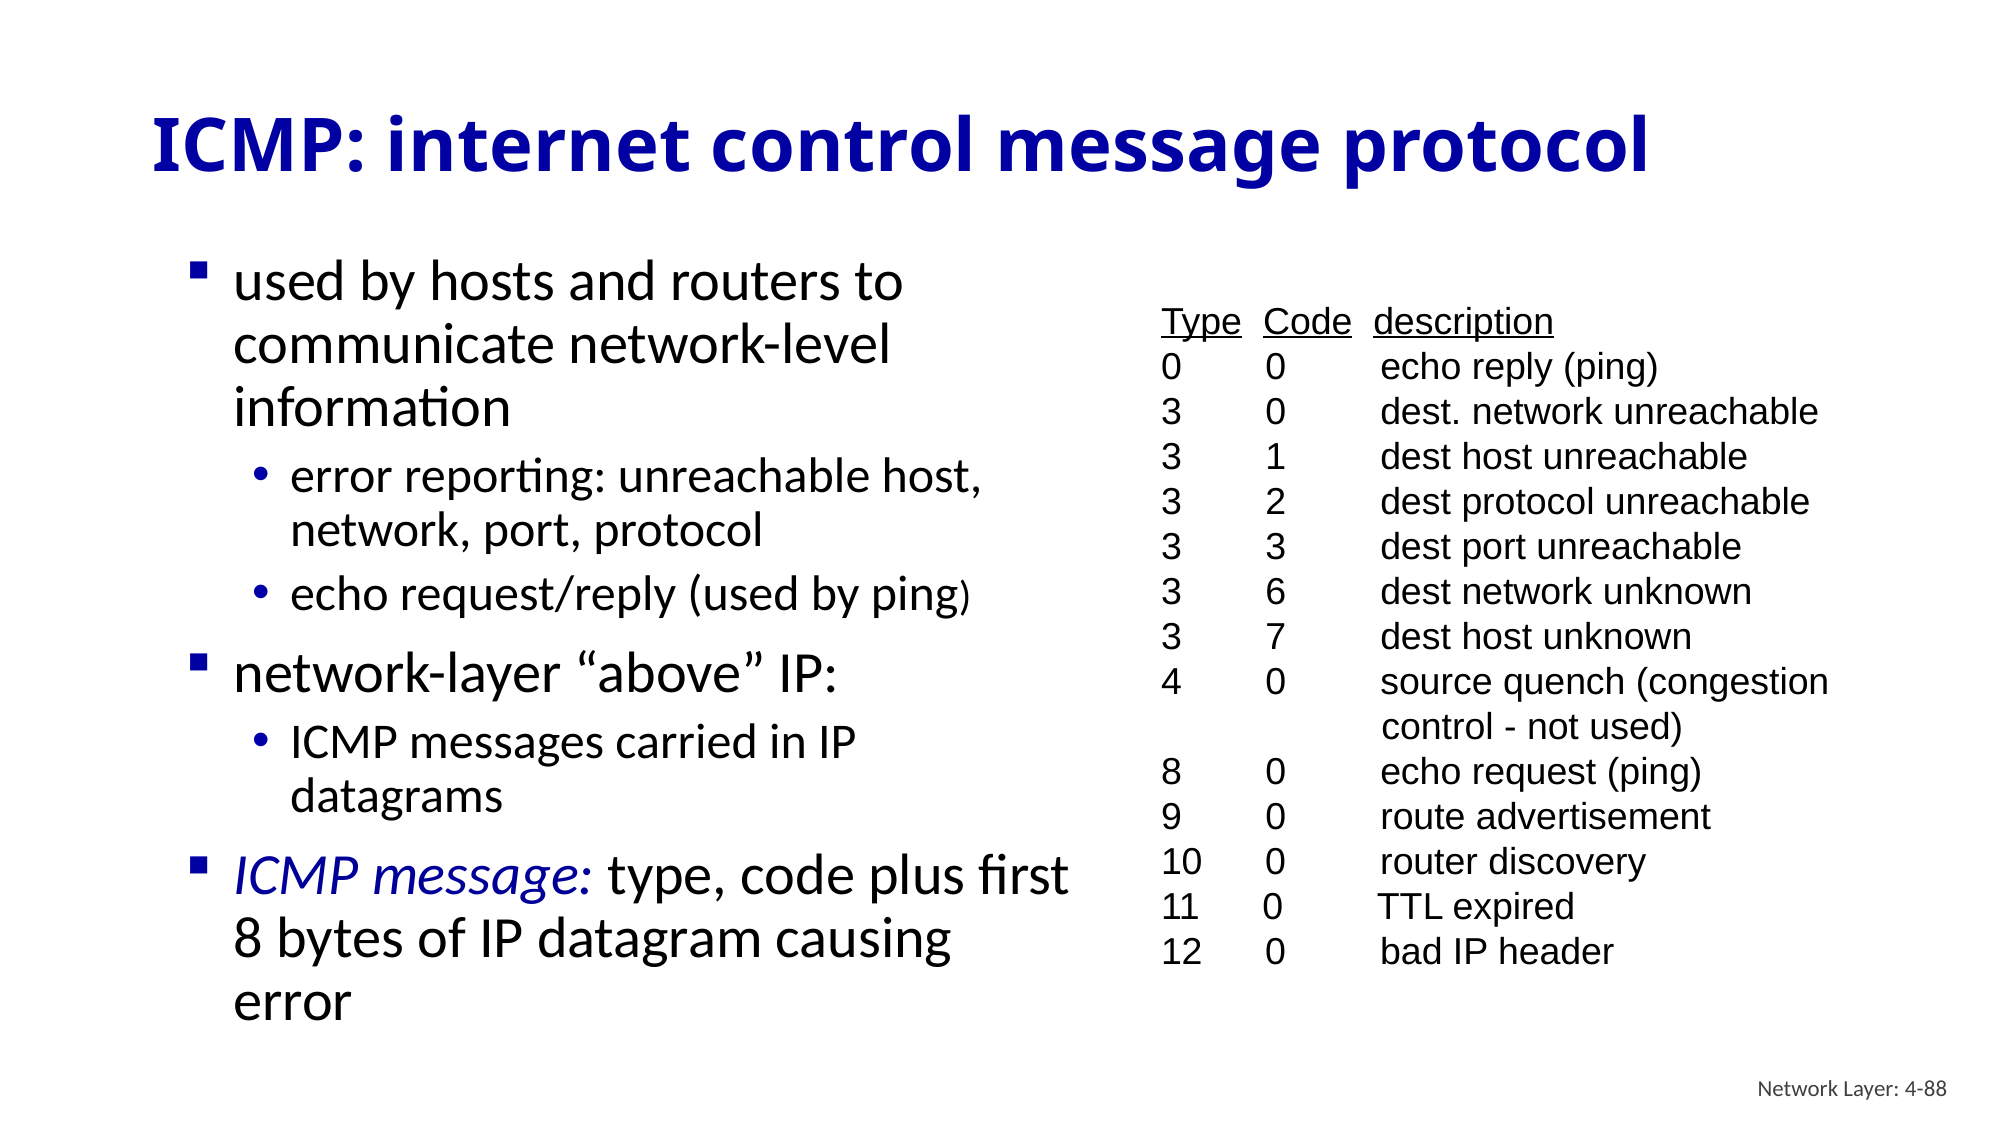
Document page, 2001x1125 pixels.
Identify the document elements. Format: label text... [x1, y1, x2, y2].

title ICMP: internet control message protocol [137, 74, 1863, 221]
text_box used by hosts and routers to communicate network-level information error reporting: unreachable host, network, port, protocol echo request/reply (used by ping) network-layer “above” IP: ICMP messages carried in IP datagrams ICMP message: type, code plus first 8 bytes of IP datagram causing error [160, 242, 1087, 1055]
slide_number Network Layer: 4-88 [1512, 1056, 1963, 1117]
text_box Type Code description 0 0 echo reply (ping) 3 0 dest. network unreachable 3 1 dest host unreachable 3 2 dest protocol unreachable 3 3 dest port unreachable 3 6 dest network unknown 3 7 dest host unknown 4 0 source quench (congestion control - not used) 8 0 echo request (ping) 9 0 route advertisement 10 0 router discovery 11 0 TTL expired 12 0 bad IP header [1146, 289, 1845, 1024]
